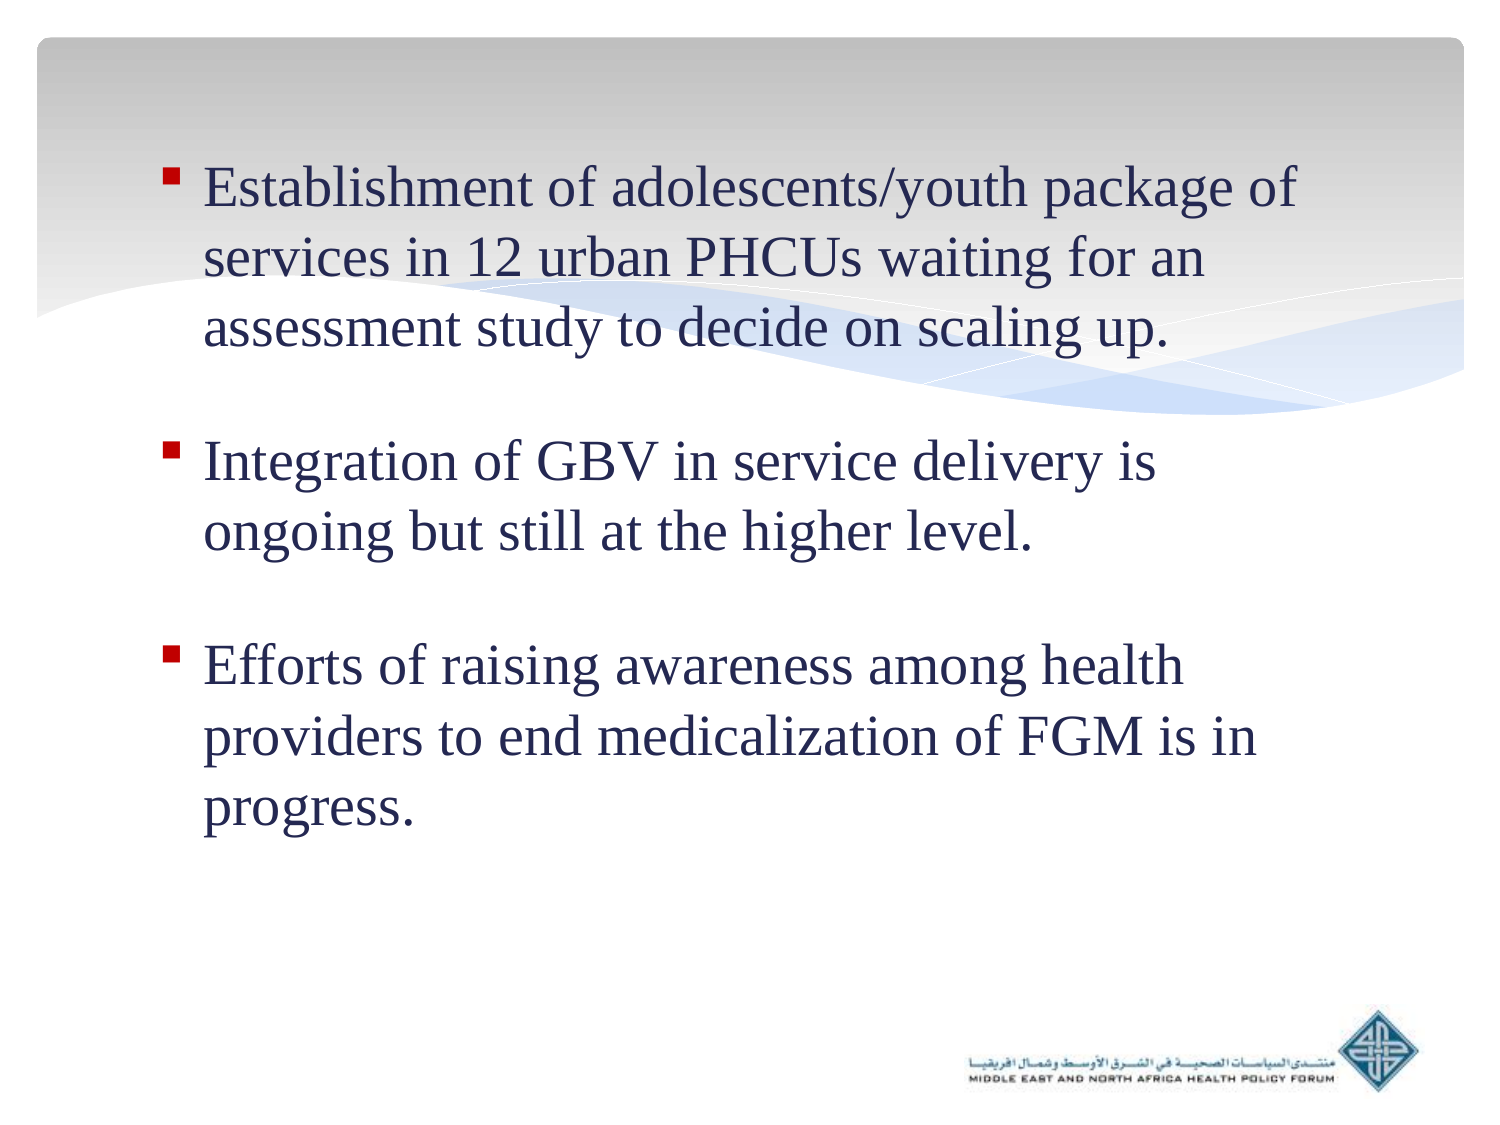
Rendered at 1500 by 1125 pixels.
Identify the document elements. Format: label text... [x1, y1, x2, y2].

list Establishment of adolescents/youth package of services in 12 urban PHCUs waiting for an assessment study to decide on scaling up. Integration of GBV in service delivery is ongoing but still at the higher level. Efforts of raising awareness among health providers to end medicalization of FGM is in progress. [143, 140, 1359, 1005]
picture [964, 1004, 1425, 1099]
